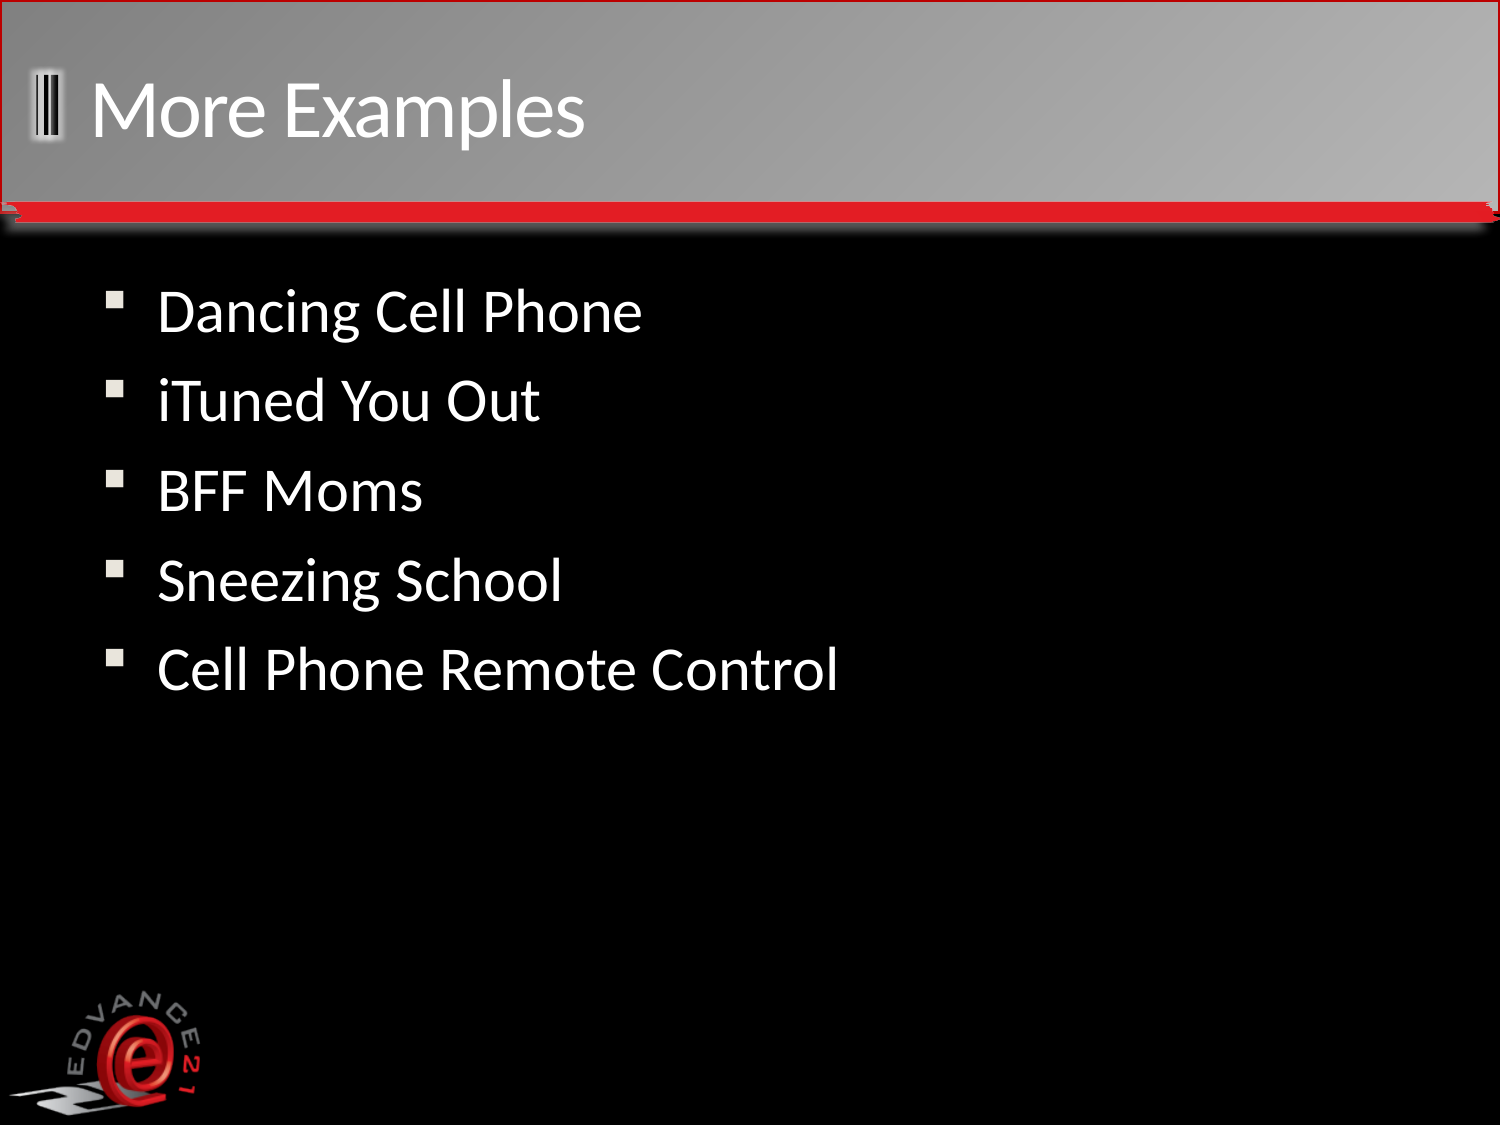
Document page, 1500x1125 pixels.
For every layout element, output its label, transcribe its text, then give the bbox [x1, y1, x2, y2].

picture [0, 199, 1500, 225]
list Dancing Cell Phone iTuned You Out BFF Moms Sneezing School Cell Phone Remote Control [75, 262, 1425, 1043]
title More Examples [75, 46, 1425, 188]
picture [0, 983, 225, 1125]
